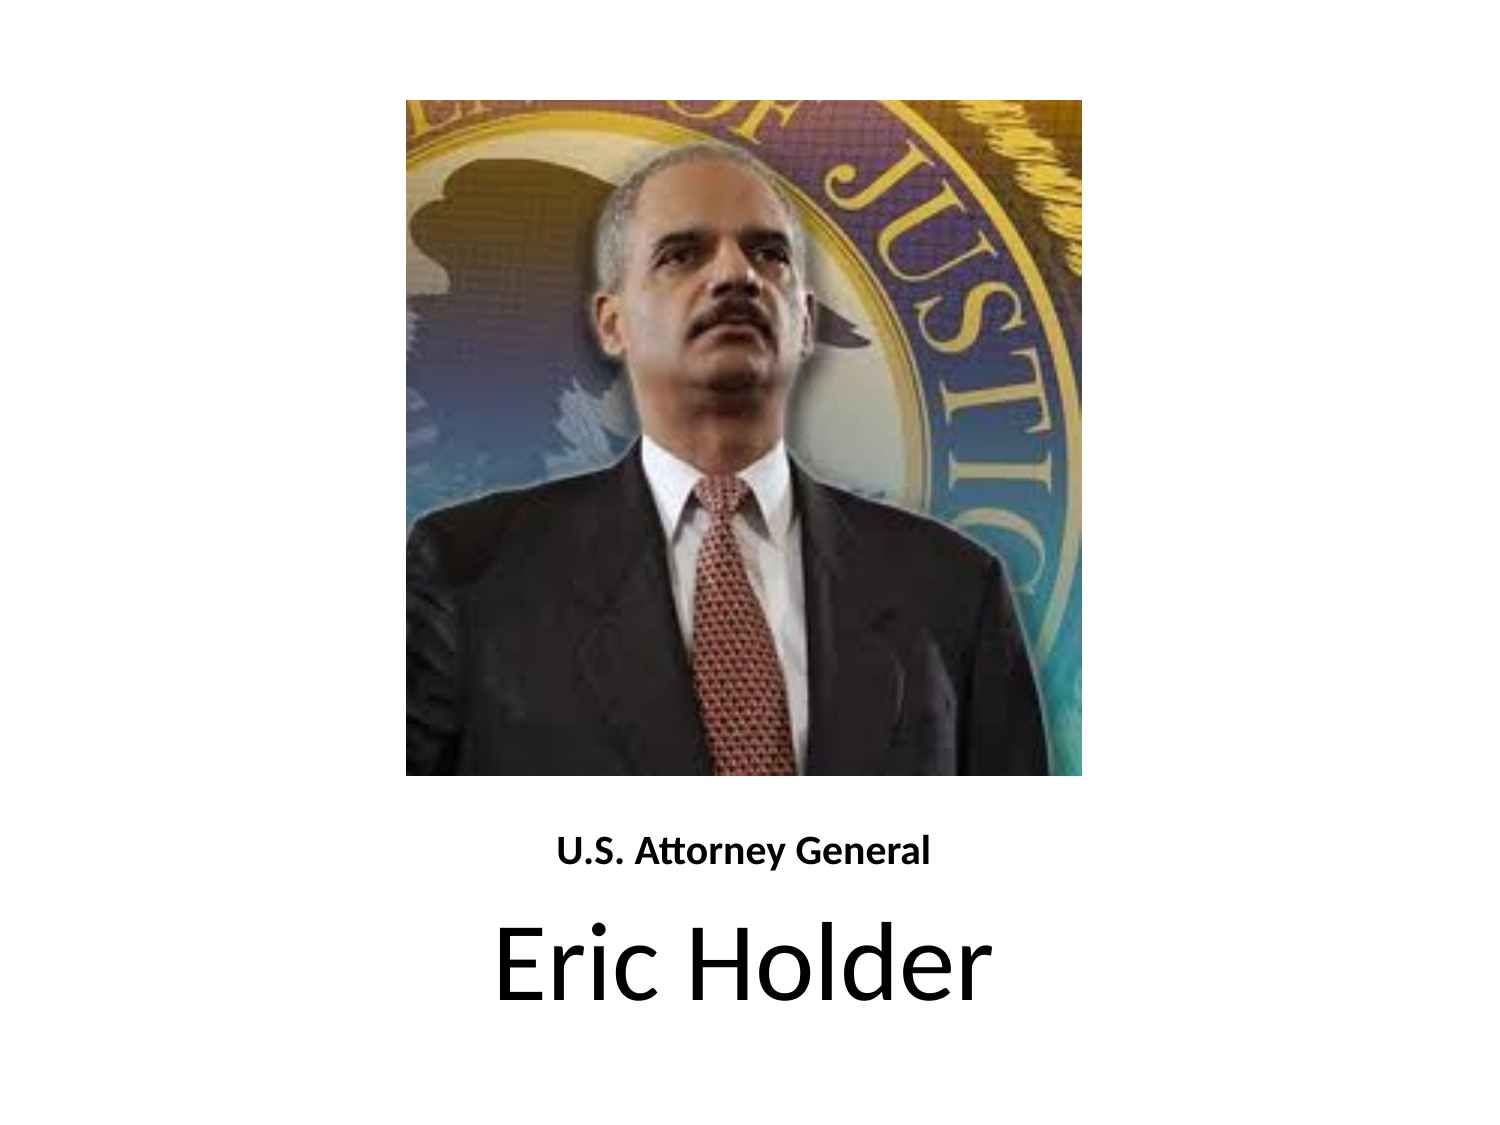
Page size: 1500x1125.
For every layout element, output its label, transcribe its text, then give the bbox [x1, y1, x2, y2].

title U.S. Attorney General [294, 787, 1194, 880]
list Eric Holder [294, 880, 1194, 1013]
picture [406, 100, 1082, 776]
